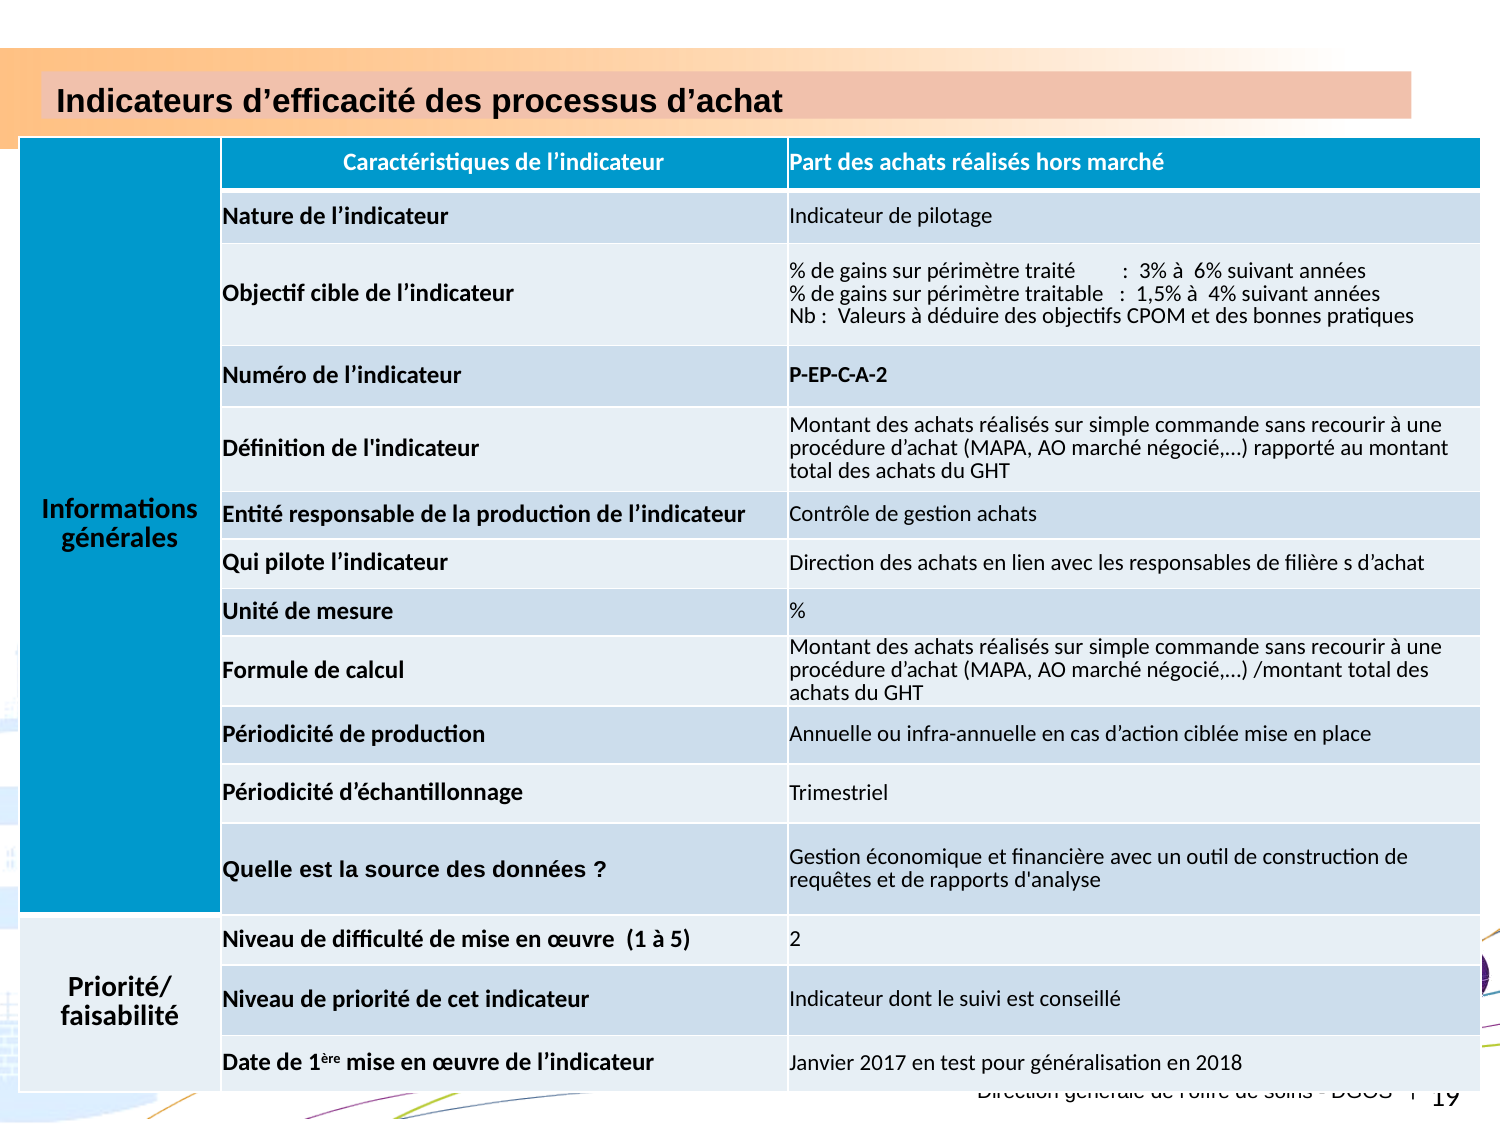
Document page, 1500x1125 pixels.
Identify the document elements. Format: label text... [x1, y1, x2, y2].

table_cell Niveau de difficulté de mise en œuvre (1 à 5) [222, 916, 787, 964]
table_cell P-EP-C-A-2 [789, 346, 1480, 406]
table_cell Annuelle ou infra-annuelle en cas d’action ciblée mise en place [789, 707, 1480, 763]
table_cell Périodicité de production [222, 707, 787, 763]
table_cell Qui pilote l’indicateur [222, 540, 787, 588]
table_cell Objectif cible de l’indicateur [222, 244, 787, 345]
table_cell Périodicité d’échantillonnage [222, 765, 787, 822]
table_cell Direction des achats en lien avec les responsables de filière s d’achat [789, 540, 1480, 588]
table_cell Formule de calcul [222, 637, 787, 705]
table_cell Niveau de priorité de cet indicateur [222, 966, 787, 1035]
table_cell Entité responsable de la production de l’indicateur [222, 492, 787, 538]
table_cell Indicateur de pilotage [789, 193, 1480, 243]
table_cell Date de 1ère mise en œuvre de l’indicateur [222, 1036, 787, 1091]
table_cell Nature de l’indicateur [222, 193, 787, 243]
table_cell Janvier 2017 en test pour généralisation en 2018 [789, 1036, 1480, 1091]
slide_number 19 [1430, 1093, 1463, 1103]
picture [1349, 1093, 1359, 1097]
table_header Part des achats réalisés hors marché [789, 138, 1480, 188]
table_header Caractéristiques de l’indicateur [222, 138, 787, 188]
table_cell Unité de mesure [222, 589, 787, 635]
table_cell 2 [789, 916, 1480, 964]
table_cell Quelle est la source des données ? [222, 824, 787, 914]
table_cell Numéro de l’indicateur [222, 346, 787, 406]
picture [1365, 1093, 1375, 1097]
table_cell % [789, 589, 1480, 635]
table_cell Contrôle de gestion achats [789, 492, 1480, 538]
table_cell % de gains sur périmètre traité : 3% à 6% suivant années % de gains sur périmètre traitable : 1,5% à 4% suivant années Nb : Valeurs à déduire des objectifs CPOM et des bonnes pratiques [789, 244, 1480, 345]
table_cell Trimestriel [789, 765, 1480, 822]
table_cell Gestion économique et financière avec un outil de construction de requêtes et de rapports d'analyse [789, 824, 1480, 914]
picture [164, 827, 1500, 1119]
table_cell Indicateur dont le suivi est conseillé [789, 966, 1480, 1035]
table_header Informations générales [20, 138, 220, 912]
table_cell Définition de l'indicateur [222, 408, 787, 491]
text_box Indicateurs d’efficacité des processus d’achat [41, 71, 1412, 119]
table_cell Priorité/ faisabilité [20, 918, 220, 1091]
table_cell Montant des achats réalisés sur simple commande sans recourir à une procédure d’achat (MAPA, AO marché négocié,…) /montant total des achats du GHT [789, 637, 1480, 705]
table_cell Montant des achats réalisés sur simple commande sans recourir à une procédure d’achat (MAPA, AO marché négocié,…) rapporté au montant total des achats du GHT [789, 408, 1480, 491]
